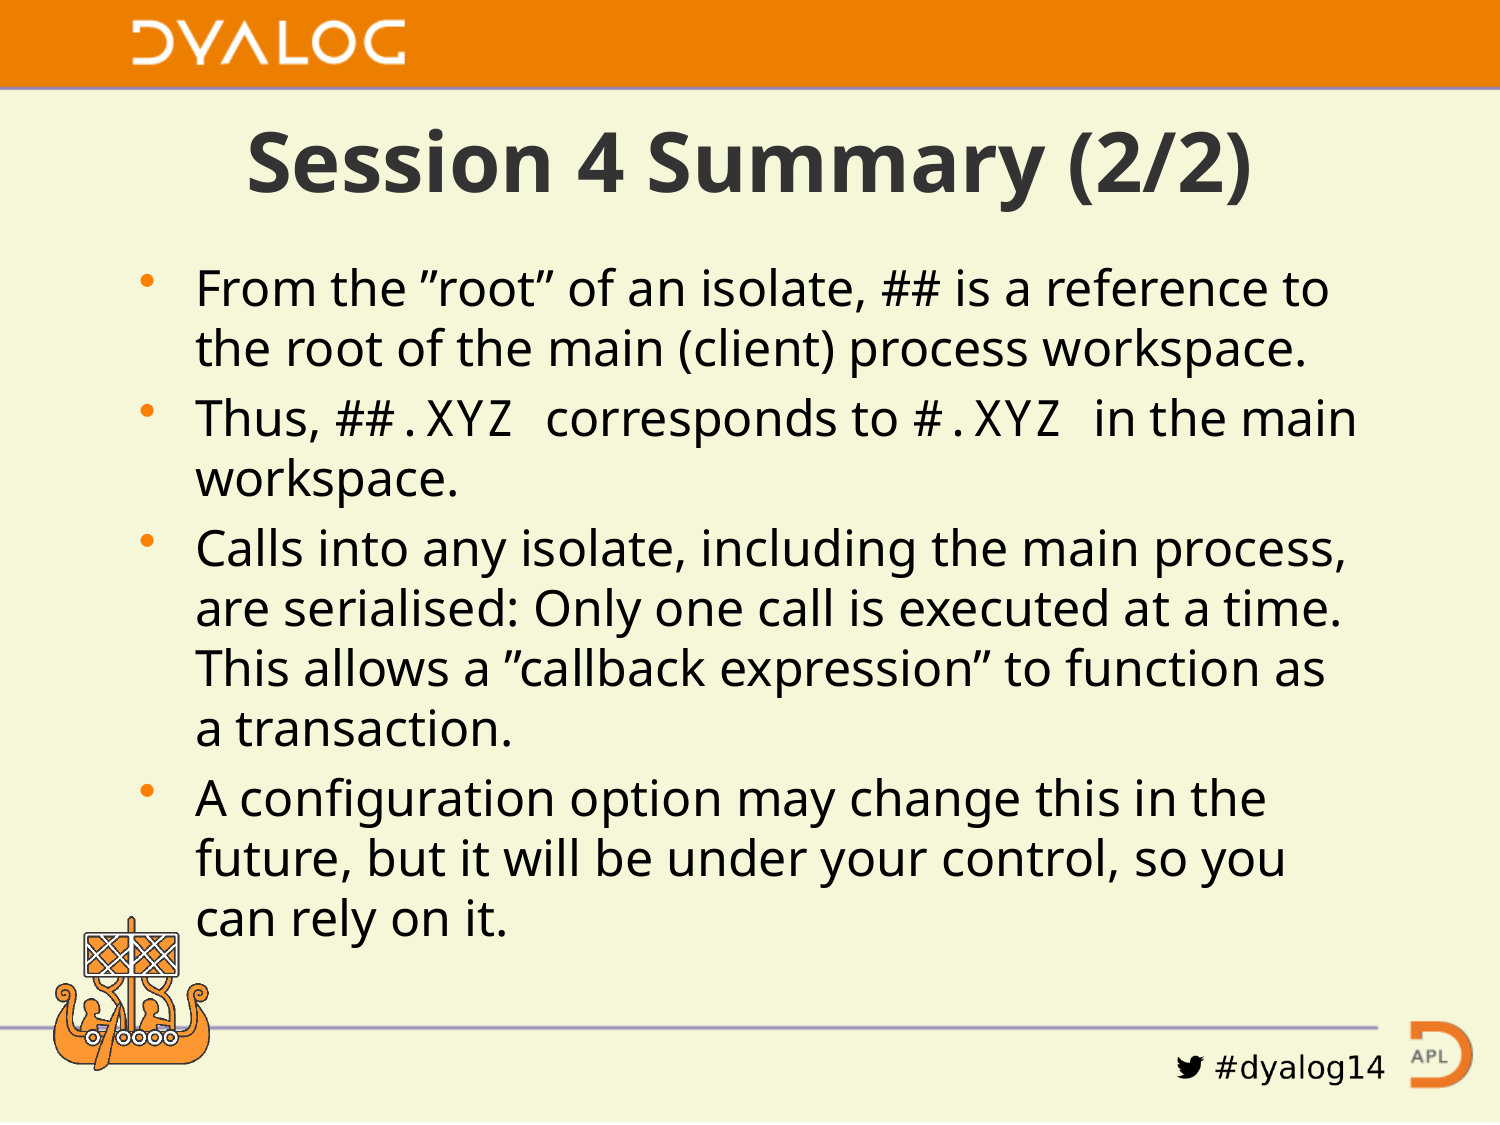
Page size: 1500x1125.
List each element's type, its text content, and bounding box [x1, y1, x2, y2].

picture [0, 0, 1500, 1123]
list From the ”root” of an isolate, ## is a reference to the root of the main (client) process workspace. Thus, ##.XYZ corresponds to #.XYZ in the main workspace. Calls into any isolate, including the main process, are serialised: Only one call is executed at a time. This allows a ”callback expression” to function as a transaction. A configuration option may change this in the future, but it will be under your control, so you can rely on it. [123, 249, 1376, 888]
title Session 4 Summary (2/2) [123, 101, 1376, 249]
